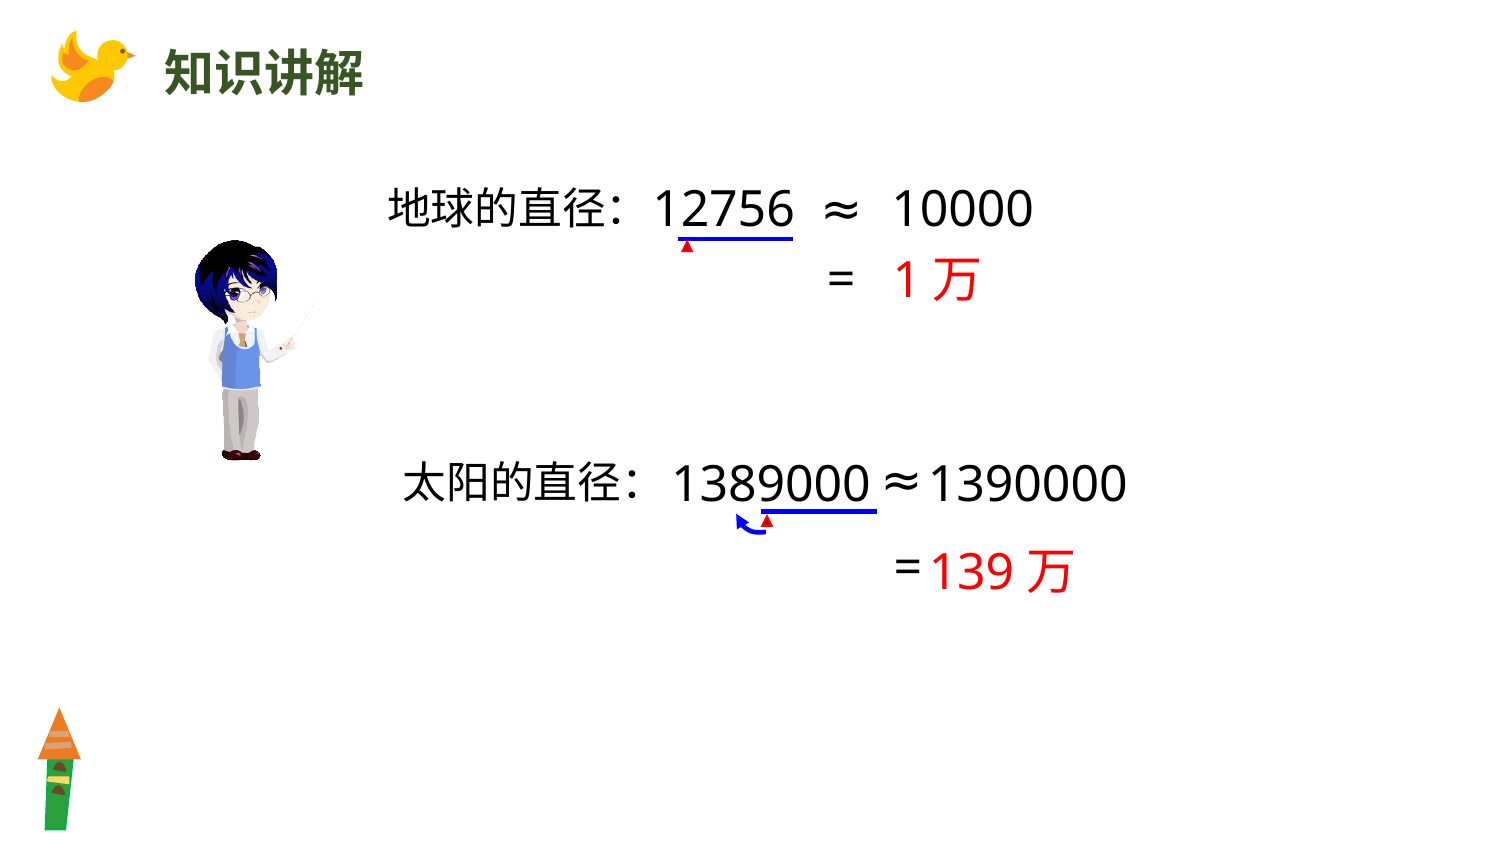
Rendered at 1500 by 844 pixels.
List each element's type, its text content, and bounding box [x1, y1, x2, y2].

text_box 1390000 [916, 445, 1139, 517]
text_box 139万 [917, 534, 1088, 606]
picture [174, 228, 343, 479]
text_box 10000 [880, 171, 1046, 243]
text_box ≈ [869, 442, 934, 514]
text_box = [882, 529, 934, 601]
text_box 知识讲解 [152, 35, 376, 107]
text_box [736, 511, 766, 533]
text_box = [815, 242, 867, 313]
text_box [765, 514, 774, 527]
text_box ≈ [809, 170, 874, 242]
text_box 1389000 [659, 445, 869, 517]
text_box 太阳的直径： [391, 449, 677, 514]
text_box 地球的直径： [375, 174, 640, 239]
text_box 12756 [640, 171, 807, 243]
text_box 1万 [881, 243, 995, 313]
text_box [680, 239, 694, 253]
